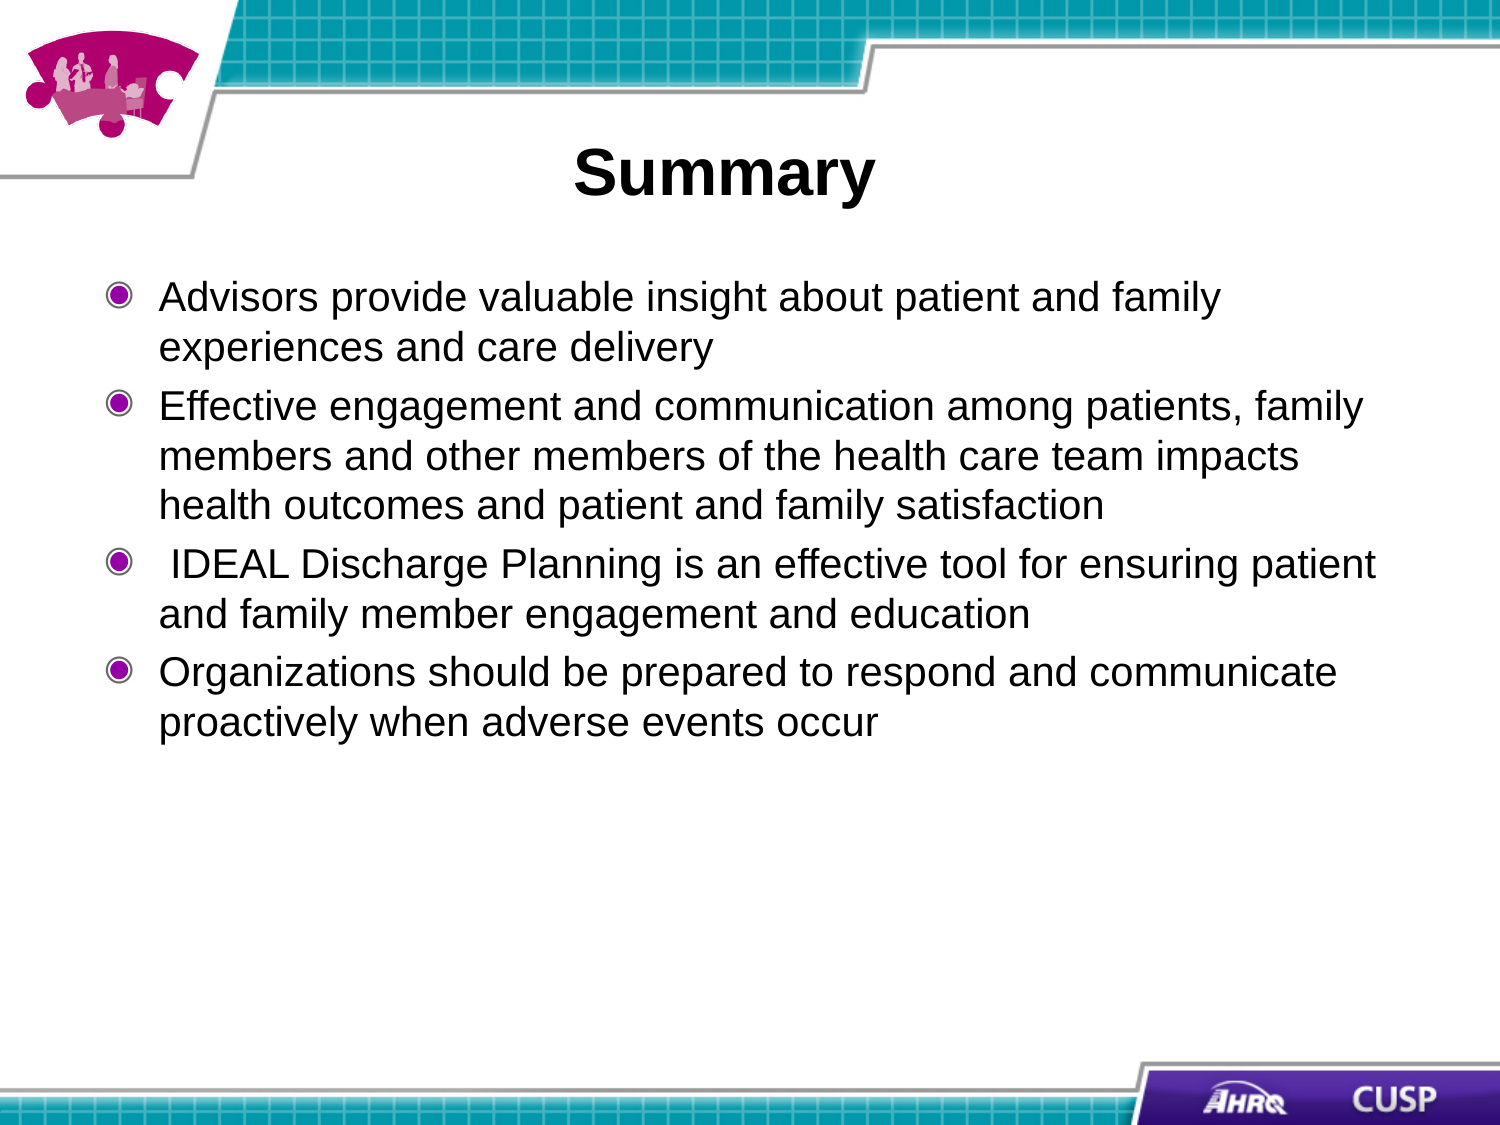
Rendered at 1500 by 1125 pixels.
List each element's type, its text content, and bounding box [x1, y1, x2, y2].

list Advisors provide valuable insight about patient and family experiences and care delivery Effective engagement and communication among patients, family members and other members of the health care team impacts health outcomes and patient and family satisfaction IDEAL Discharge Planning is an effective tool for ensuring patient and family member engagement and education Organizations should be prepared to respond and communicate proactively when adverse events occur [87, 262, 1425, 938]
picture [0, 0, 1500, 1125]
title Summary [212, 75, 1238, 262]
